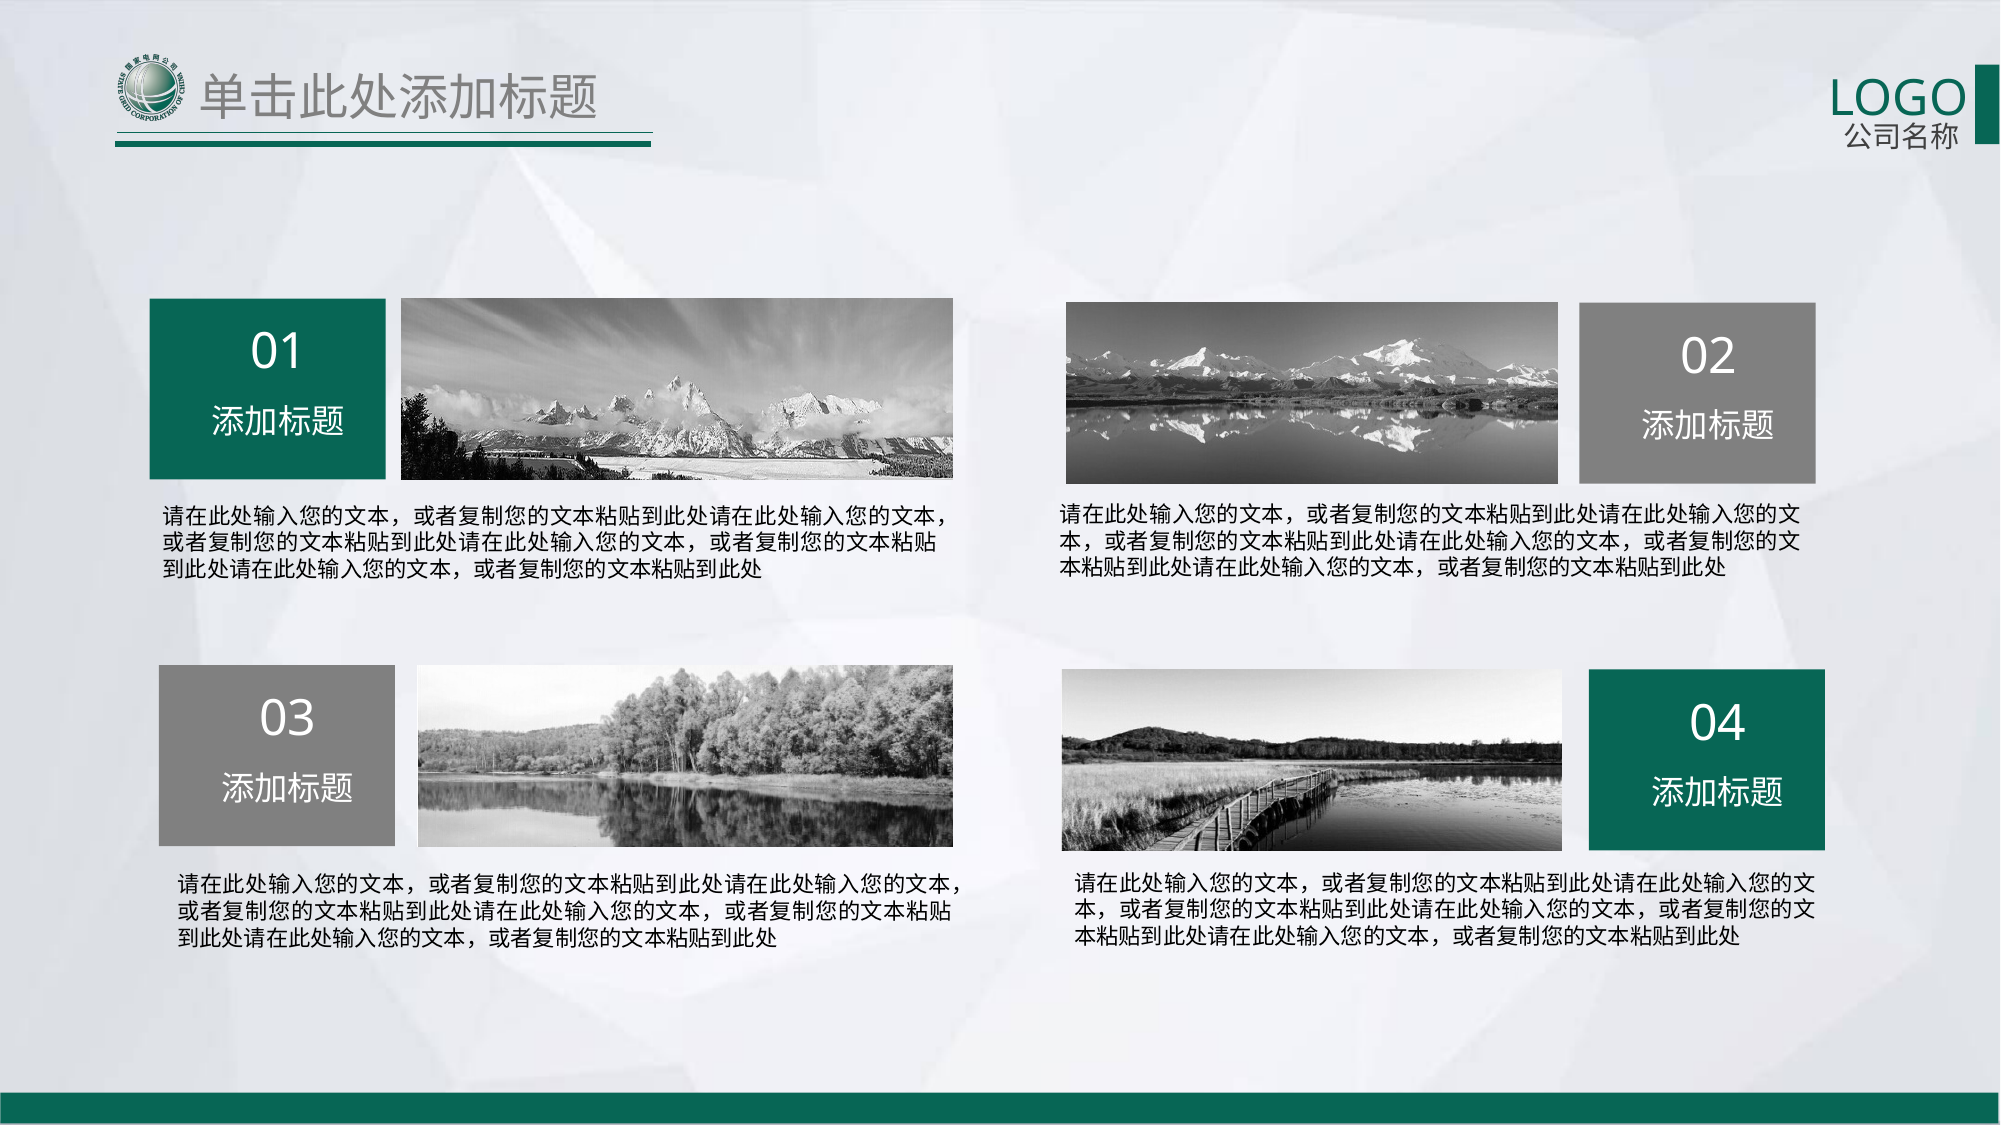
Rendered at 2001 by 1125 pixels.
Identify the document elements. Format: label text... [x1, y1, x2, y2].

text_box 公司名称 [1828, 111, 1976, 161]
text_box LOGO [1813, 58, 1983, 134]
text_box 请在此处输入您的文本，或者复制您的文本粘贴到此处请在此处输入您的文本，或者复制您的文本粘贴到此处请在此处输入您的文本，或者复制您的文本粘贴到此处请在此处输入您的文本，或者复制您的文本粘贴到此处 [1059, 861, 1832, 957]
text_box 单击此处添加标题 [183, 58, 614, 132]
text_box [1974, 64, 2000, 145]
text_box 请在此处输入您的文本，或者复制您的文本粘贴到此处请在此处输入您的文本，或者复制您的文本粘贴到此处请在此处输入您的文本，或者复制您的文本粘贴到此处请在此处输入您的文本，或者复制您的文本粘贴到此处 [1044, 493, 1818, 588]
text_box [1588, 669, 1825, 851]
text_box 请在此处输入您的文本，或者复制您的文本粘贴到此处请在此处输入您的文本，或者复制您的文本粘贴到此处请在此处输入您的文本，或者复制您的文本粘贴到此处请在此处输入您的文本，或者复制您的文本粘贴到此处 [147, 494, 953, 590]
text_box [1579, 302, 1816, 484]
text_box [158, 665, 395, 847]
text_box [149, 298, 386, 480]
picture [0, 0, 2001, 1125]
text_box 请在此处输入您的文本，或者复制您的文本粘贴到此处请在此处输入您的文本，或者复制您的文本粘贴到此处请在此处输入您的文本，或者复制您的文本粘贴到此处请在此处输入您的文本，或者复制您的文本粘贴到此处 [162, 863, 968, 958]
text_box [0, 1092, 2000, 1124]
